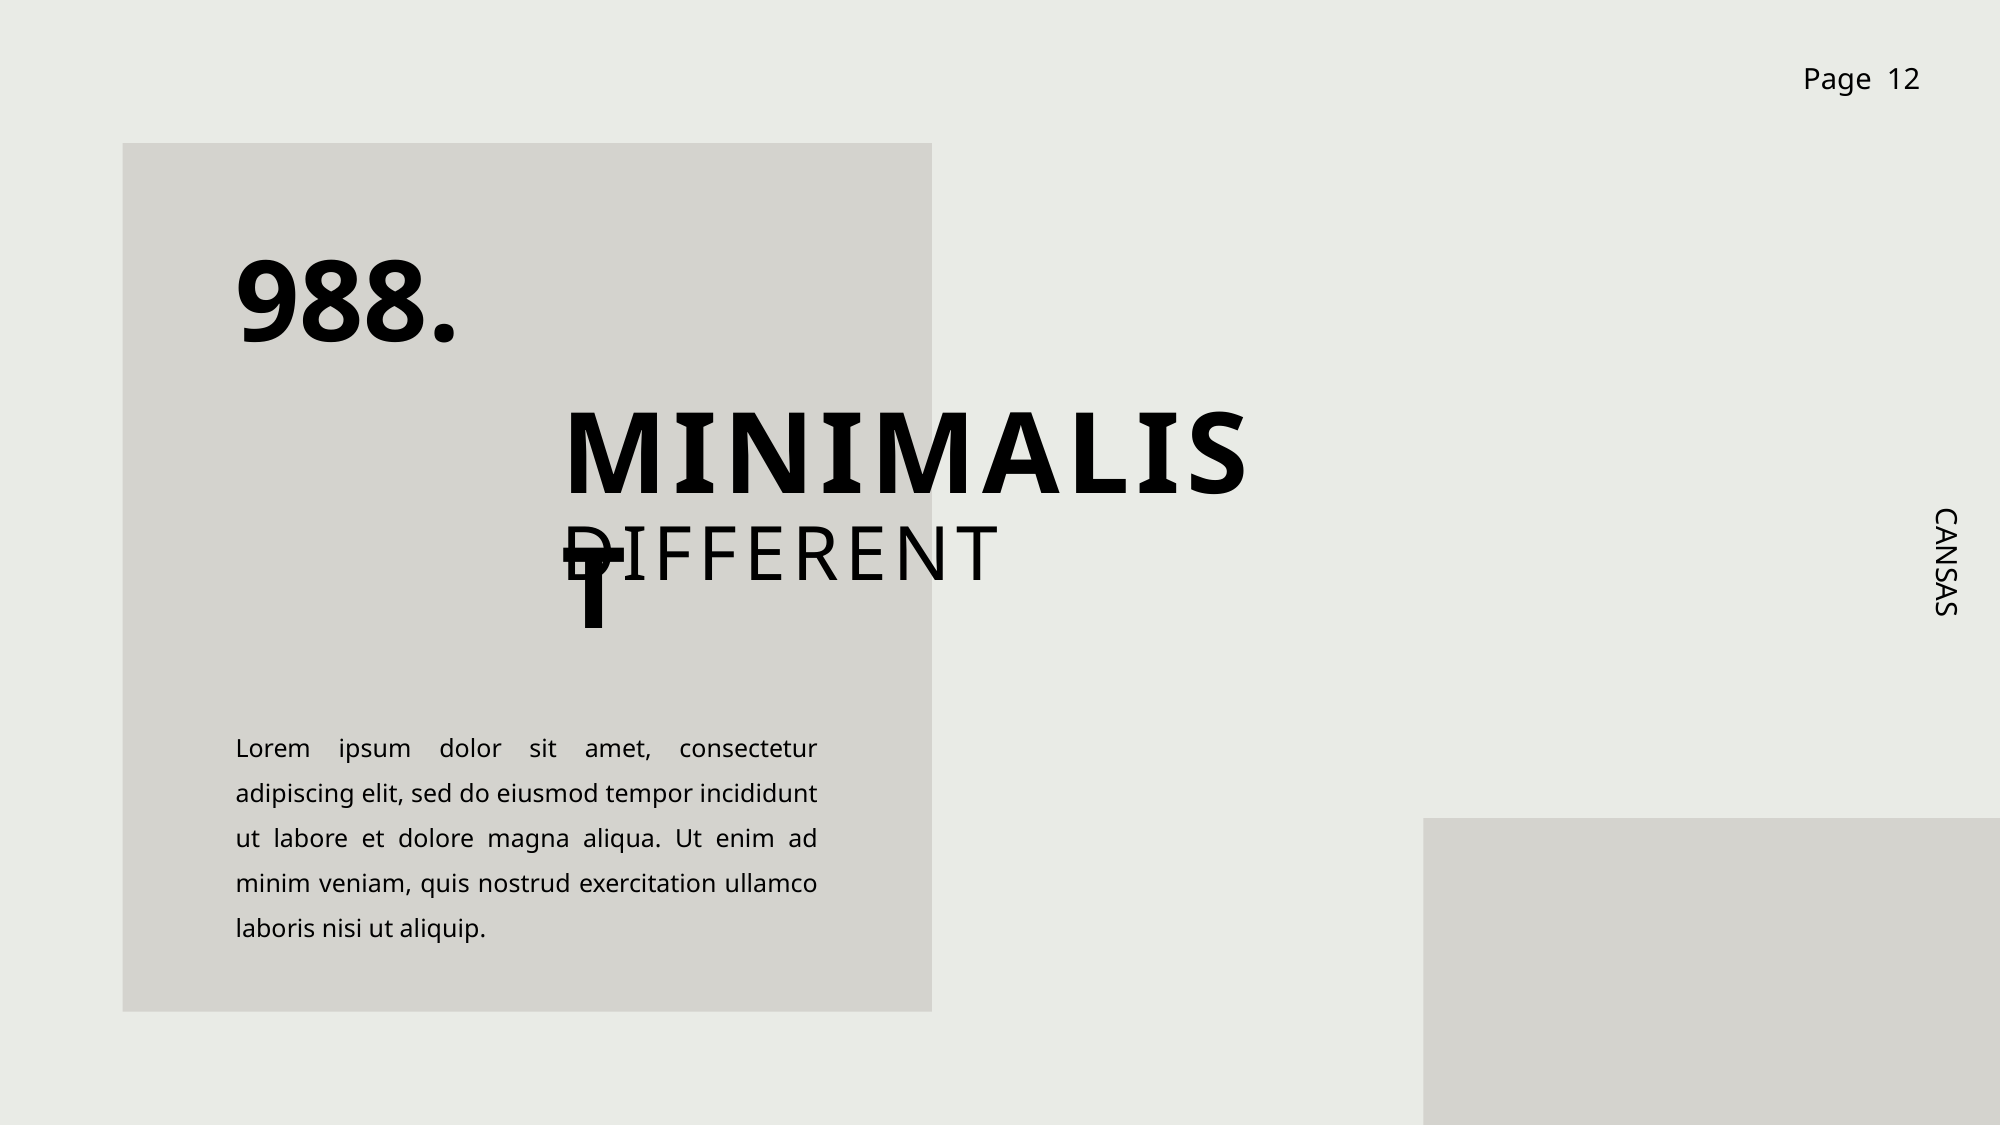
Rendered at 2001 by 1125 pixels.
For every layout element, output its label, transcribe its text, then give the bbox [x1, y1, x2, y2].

text_box [122, 142, 933, 1013]
text_box 988. [220, 222, 871, 372]
text_box Lorem ipsum dolor sit amet, consectetur adipiscing elit, sed do eiusmod tempor incididunt ut labore et dolore magna aliqua. Ut enim ad minim veniam, quis nostrud exercitation ullamco laboris nisi ut aliquip. [220, 710, 834, 950]
text_box [1422, 817, 2000, 1125]
text_box MINIMALIST [546, 373, 999, 659]
picture [999, 143, 1848, 1012]
